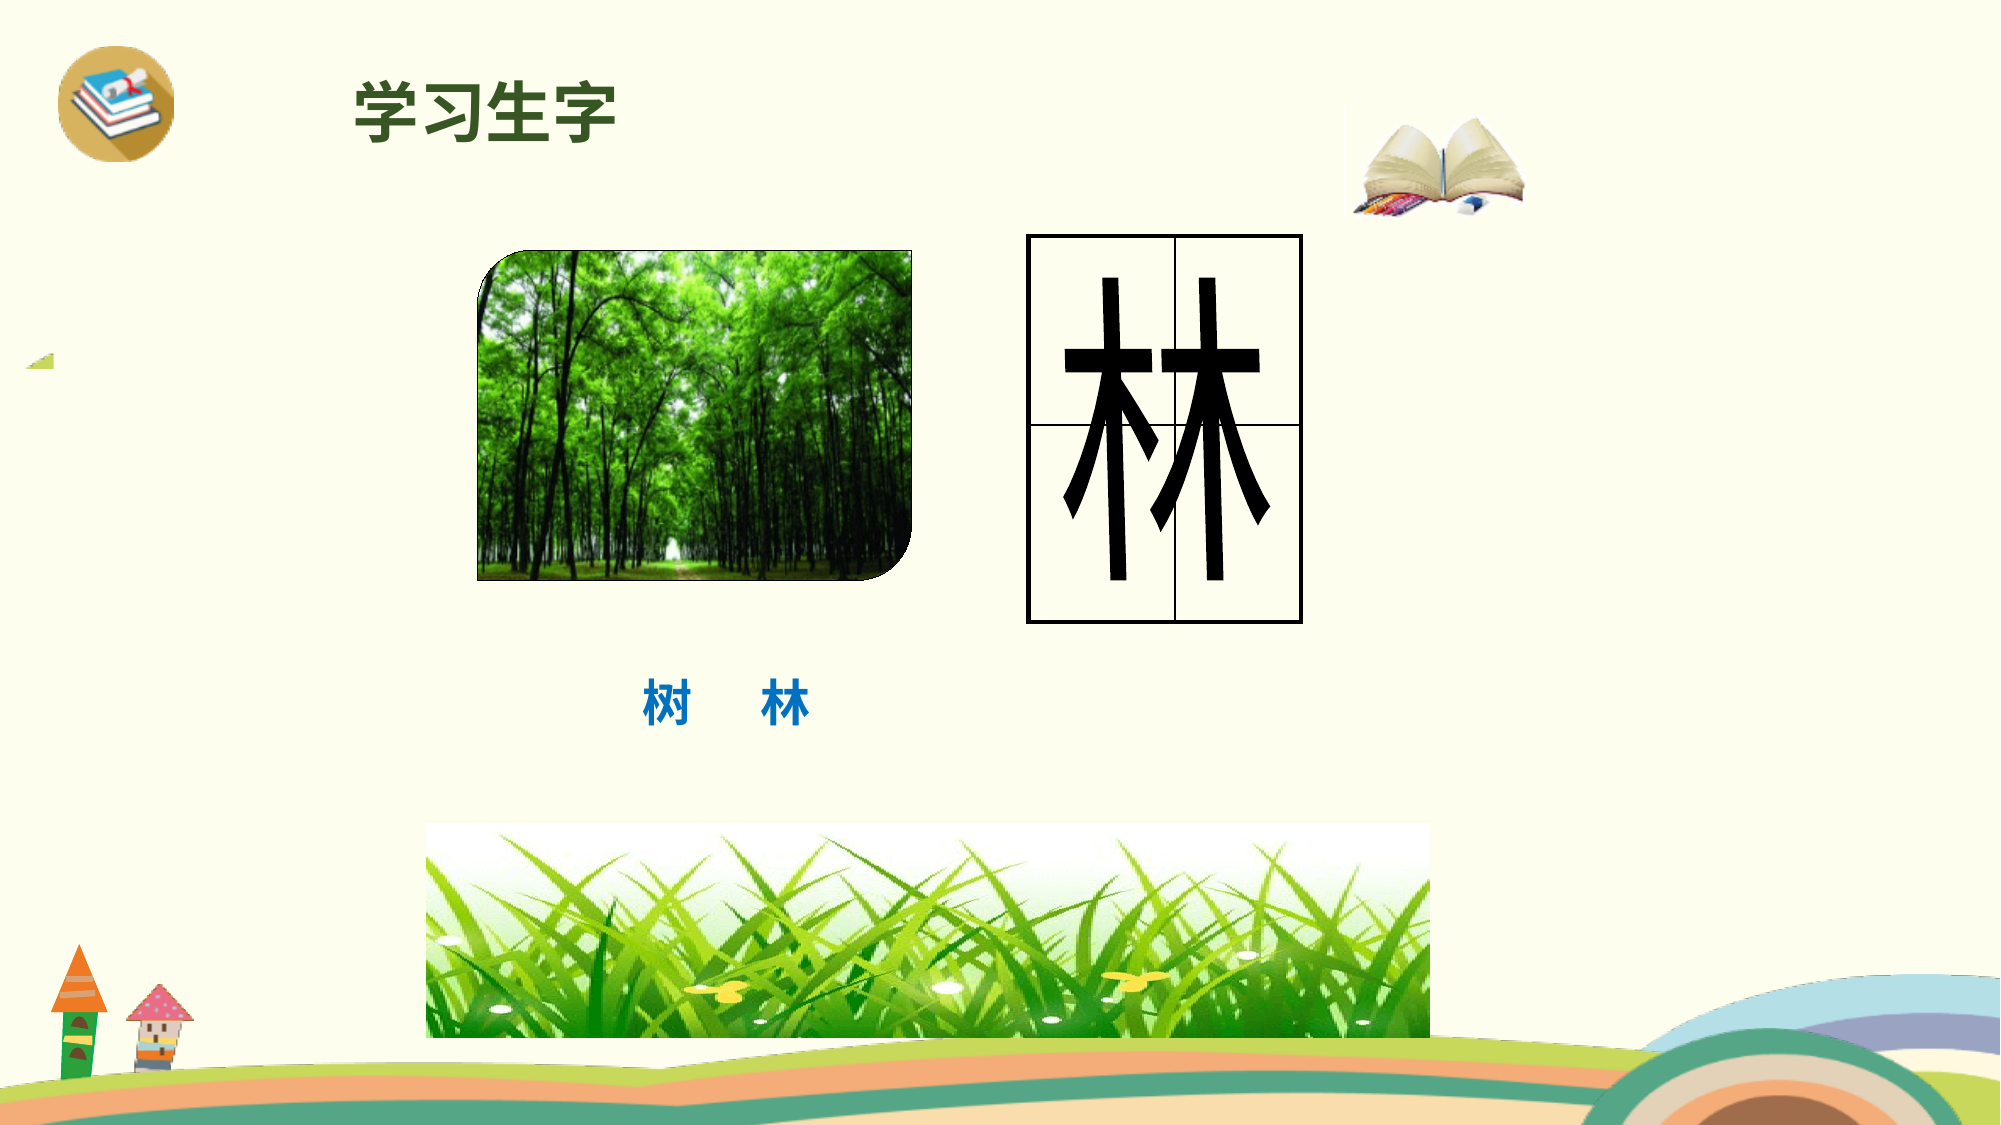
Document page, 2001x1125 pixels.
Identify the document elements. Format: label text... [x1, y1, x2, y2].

table_cell [1031, 426, 1174, 620]
table_header [1031, 238, 1174, 424]
table_cell [1176, 426, 1299, 620]
picture [0, 0, 2001, 1125]
table_header [1176, 238, 1299, 424]
text_box 树 林 [628, 664, 876, 739]
text_box 学习生字 [337, 63, 635, 159]
